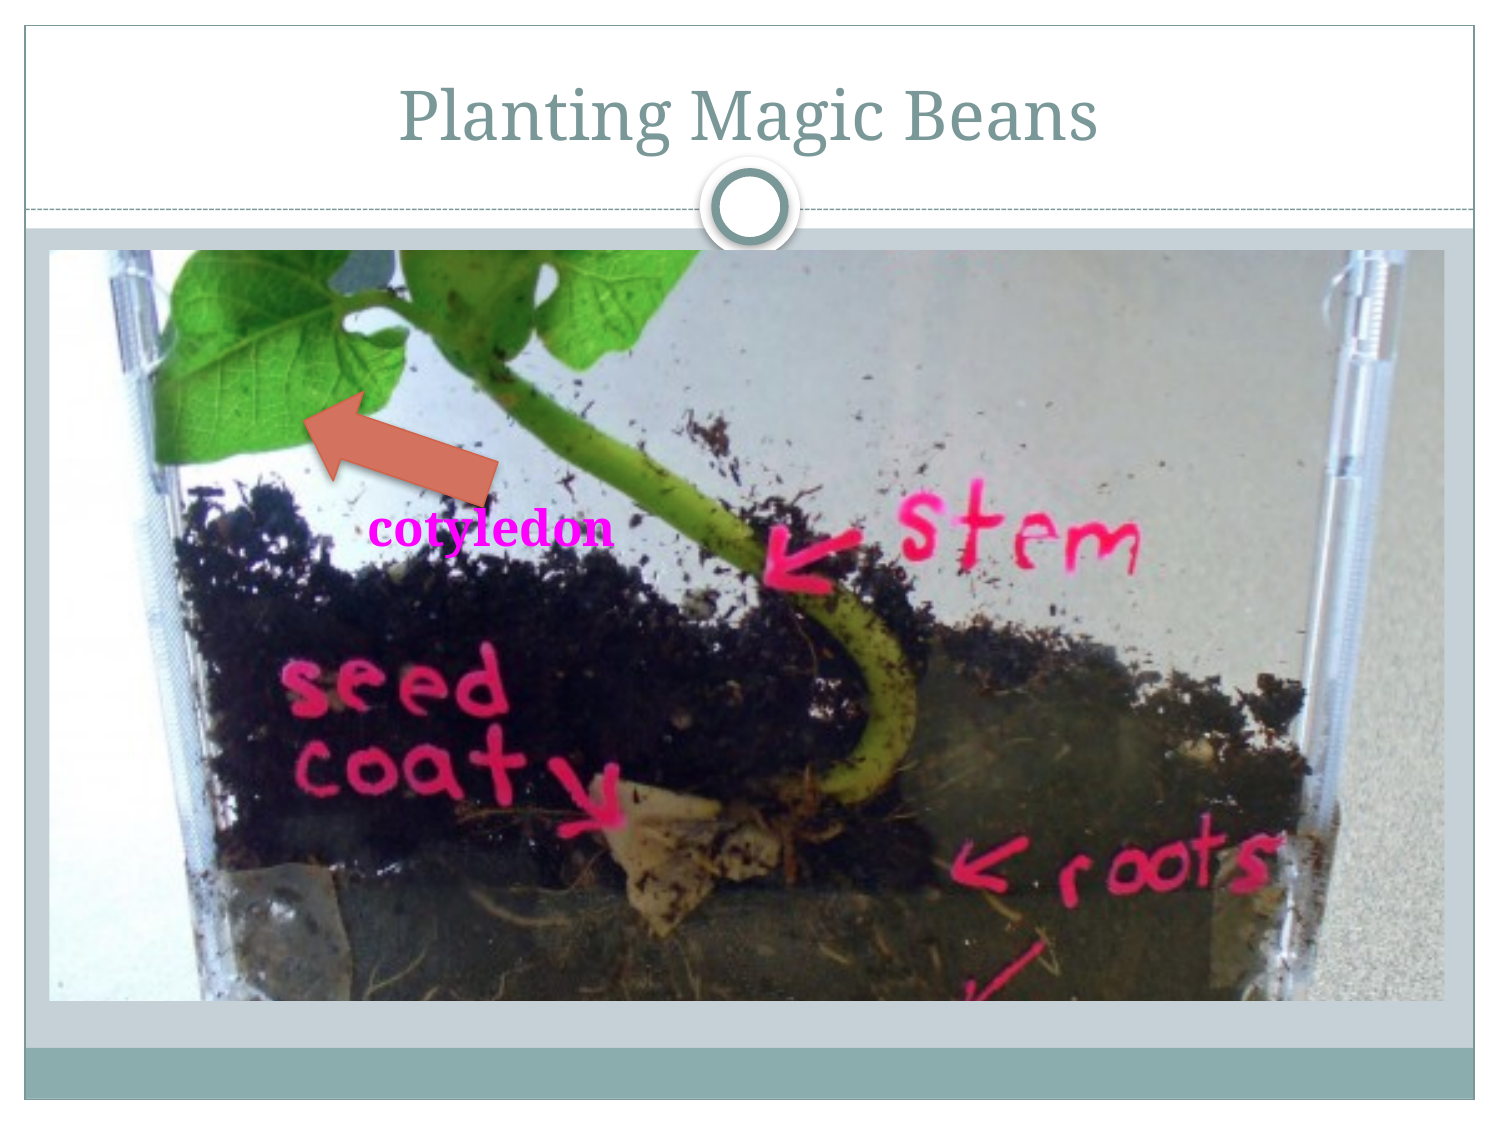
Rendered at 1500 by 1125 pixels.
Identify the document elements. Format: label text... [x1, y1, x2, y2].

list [49, 250, 1445, 1001]
title Planting Magic Beans [49, 37, 1450, 162]
